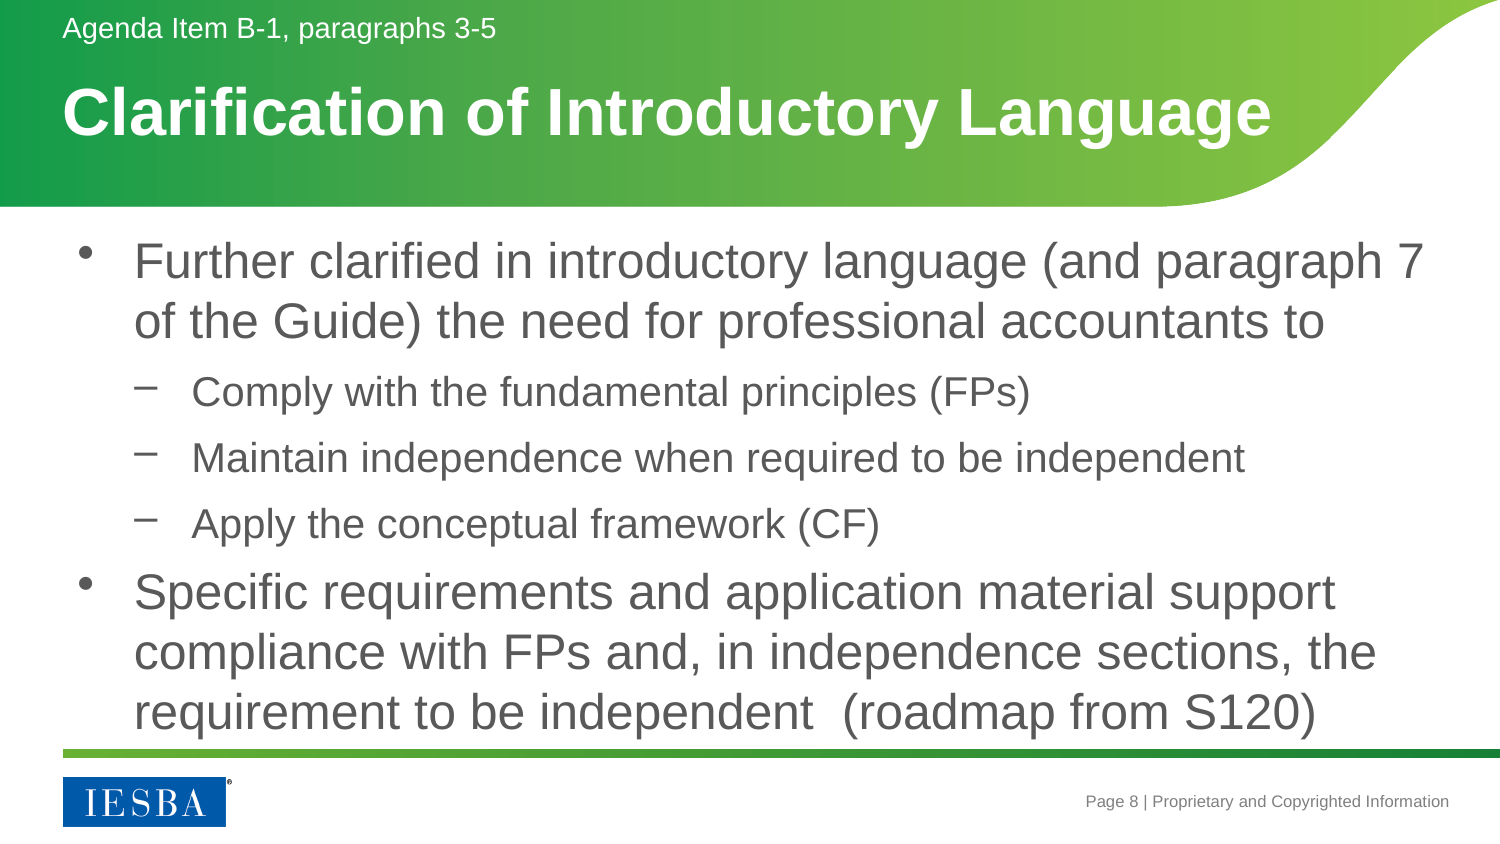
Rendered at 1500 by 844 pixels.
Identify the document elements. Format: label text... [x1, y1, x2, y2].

subtitle Agenda Item B-1, paragraphs 3-5 [62, 9, 638, 35]
picture [0, 0, 1500, 207]
picture [63, 777, 232, 827]
list Further clarified in introductory language (and paragraph 7 of the Guide) the need for professional accountants to Comply with the fundamental principles (FPs) Maintain independence when required to be independent Apply the conceptual framework (CF) Specific requirements and application material support compliance with FPs and, in independence sections, the requirement to be independent (roadmap from S120) [62, 220, 1450, 724]
title Clarification of Introductory Language [62, 75, 1300, 142]
